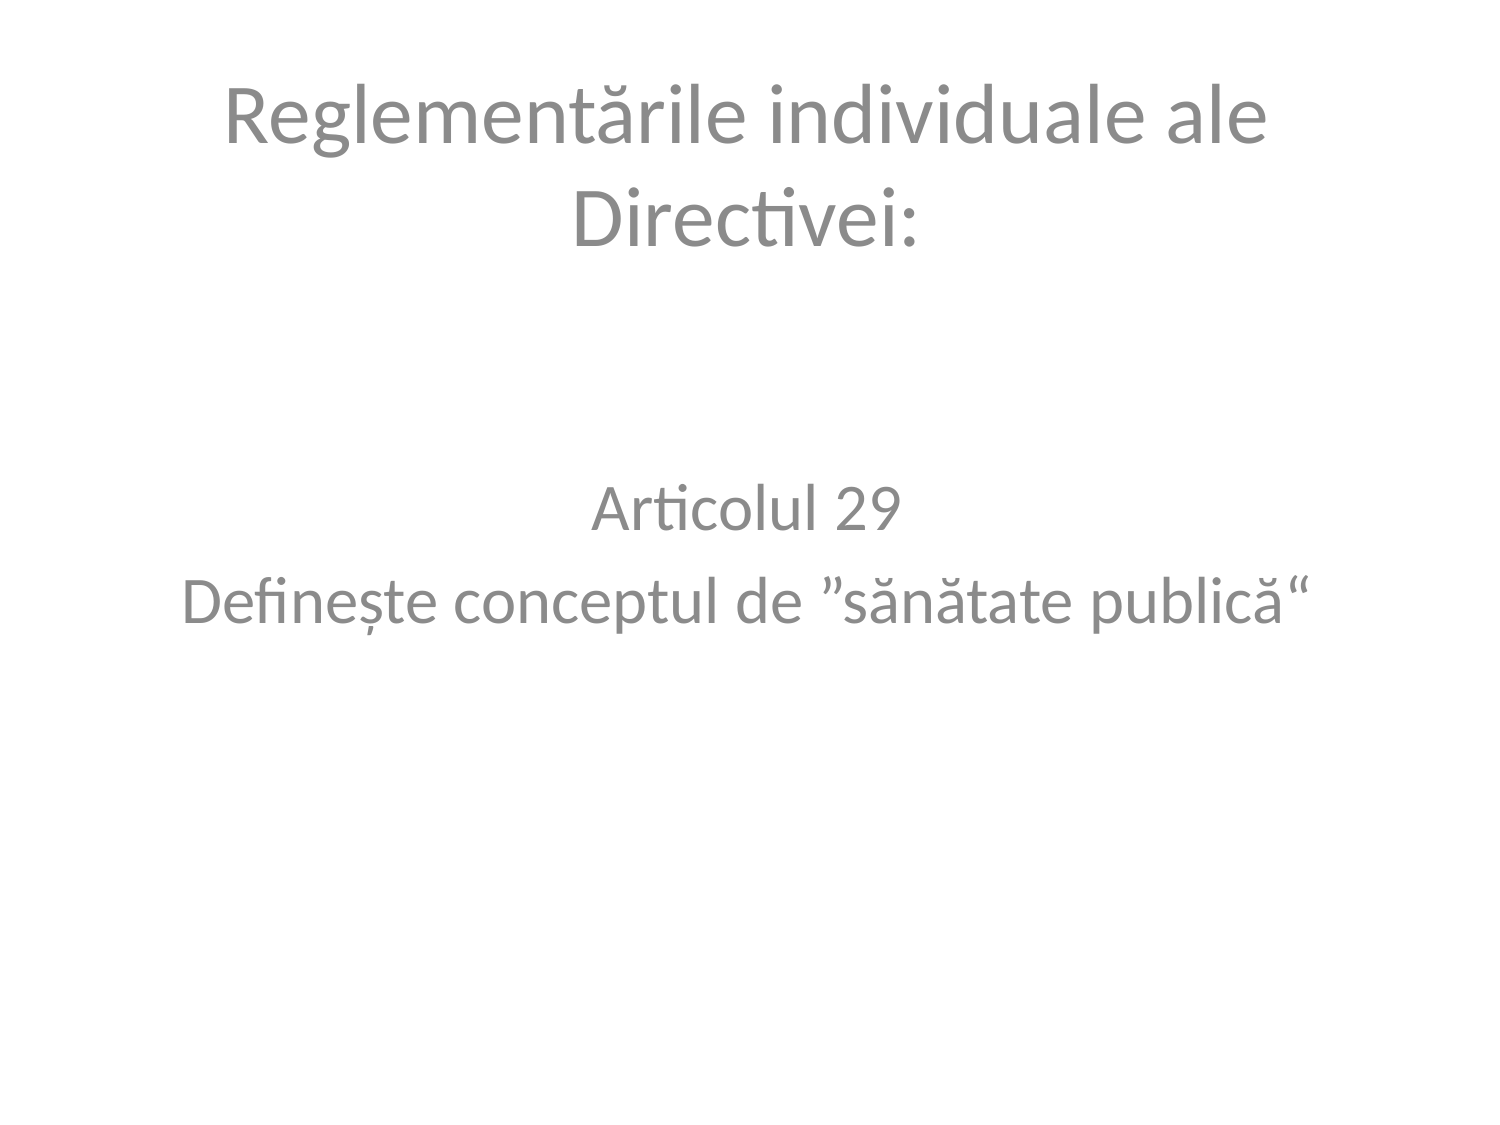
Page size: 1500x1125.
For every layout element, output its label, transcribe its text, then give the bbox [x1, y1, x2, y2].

subtitle Reglementările individuale ale Directivei: Articolul 29 Definește conceptul de ”sănătate publică“ [48, 50, 1446, 1063]
